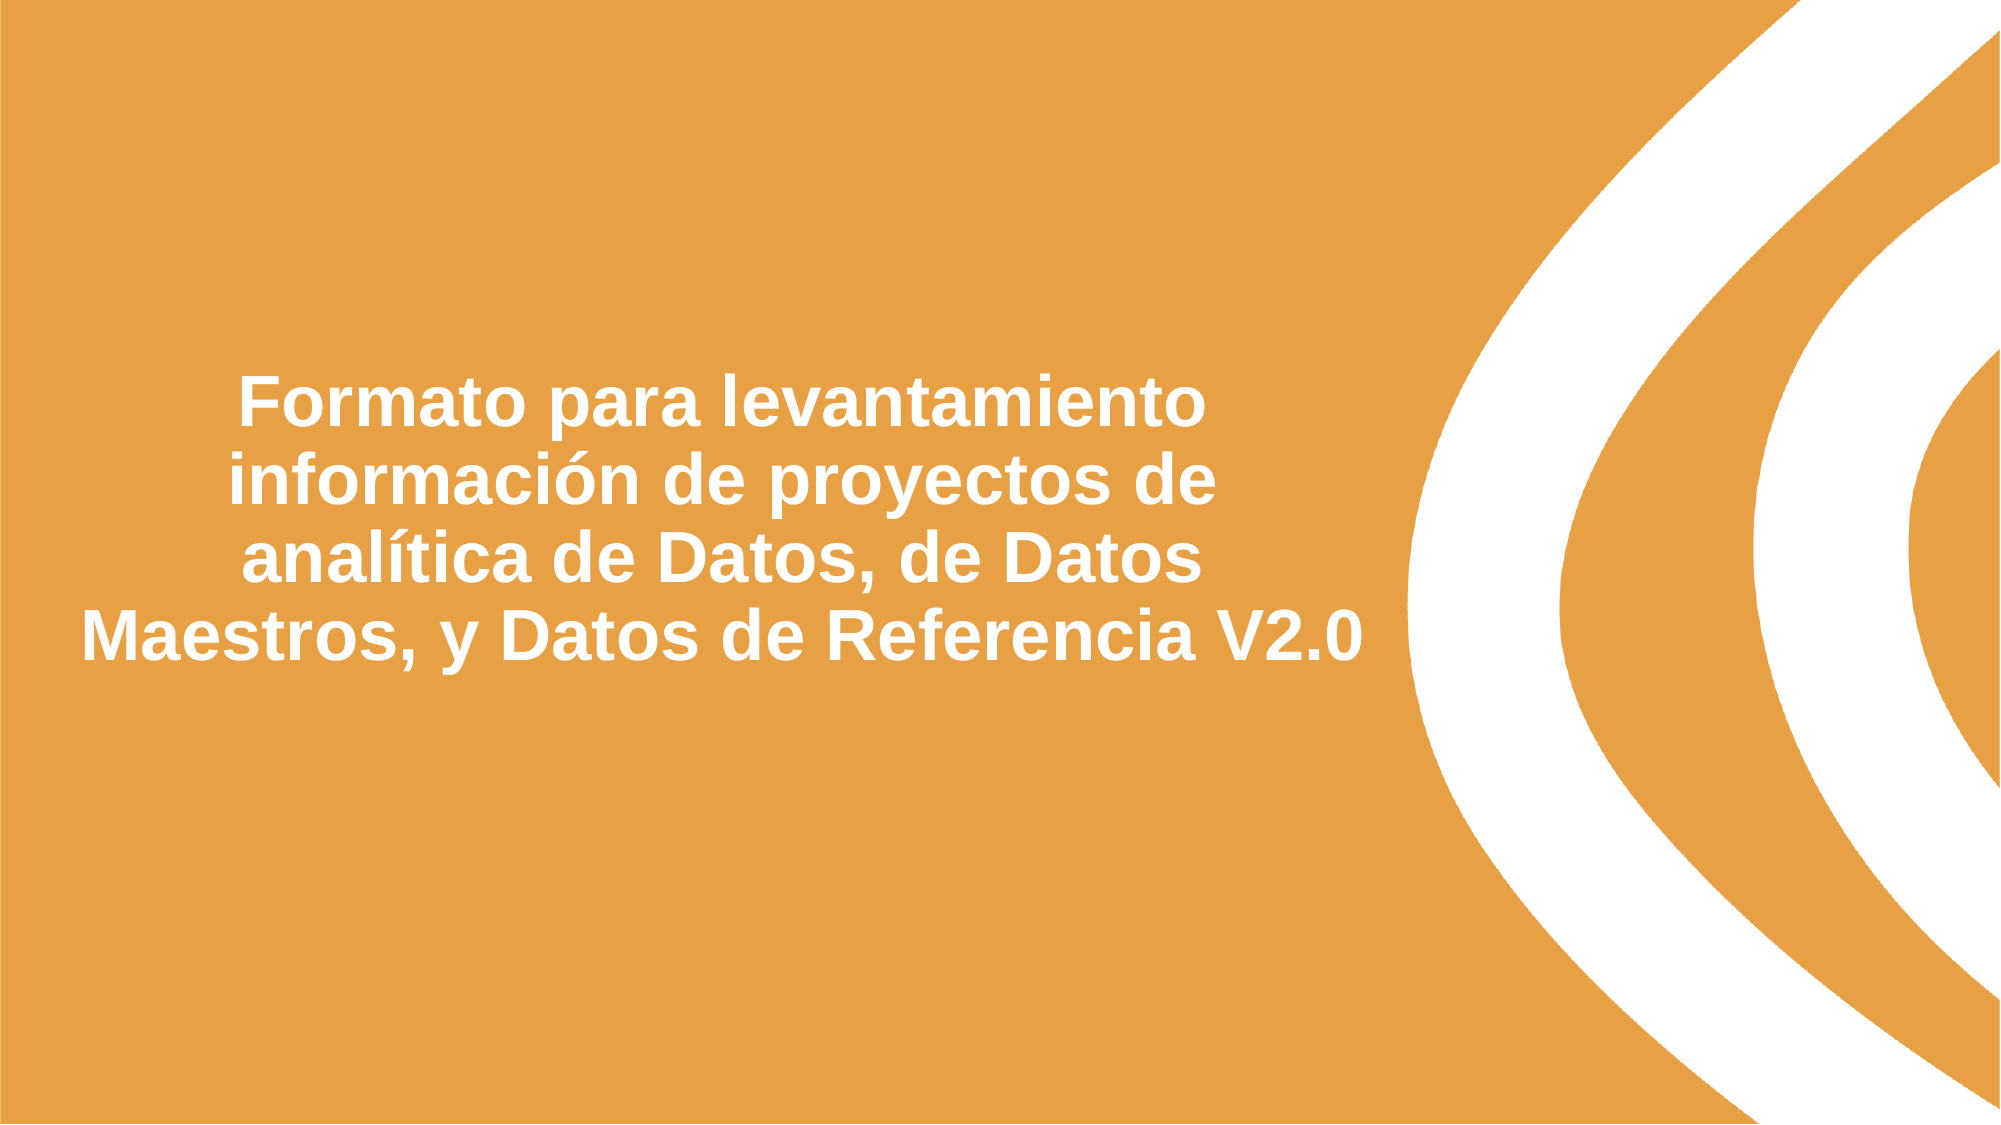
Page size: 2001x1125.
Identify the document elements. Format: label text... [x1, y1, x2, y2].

picture [0, 0, 2000, 1124]
title Formato para levantamiento información de proyectos de analítica de Datos, de Datos Maestros, y Datos de Referencia V2.0 [63, 256, 1383, 684]
